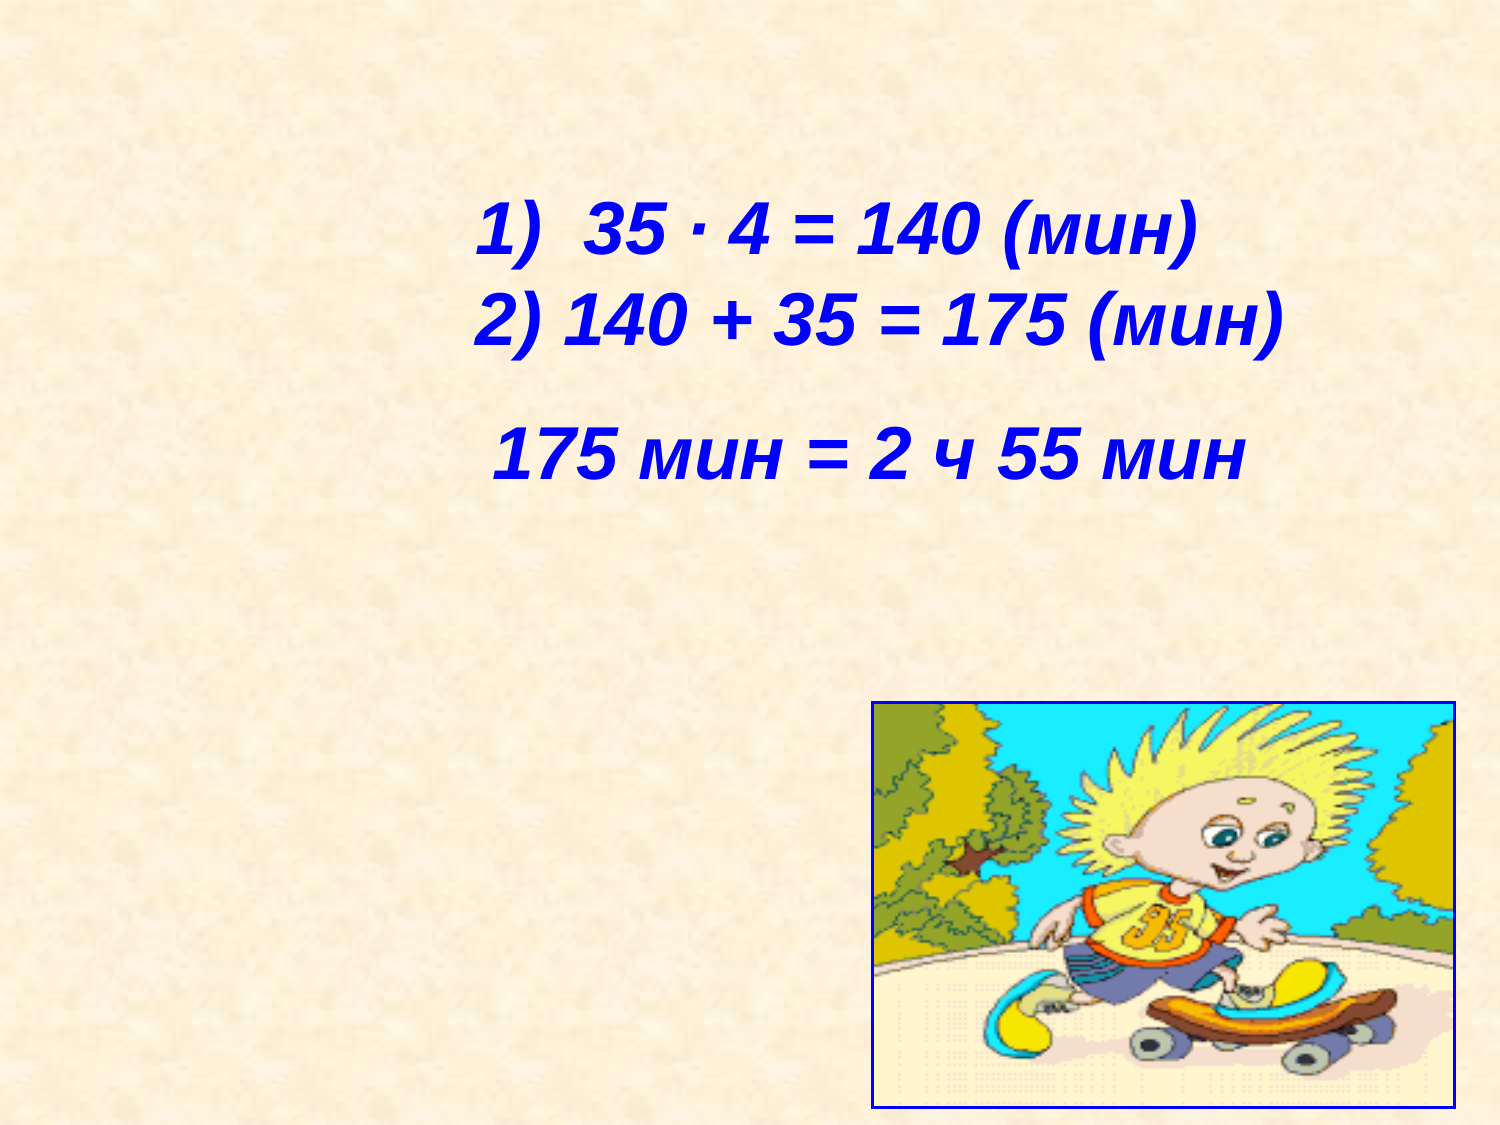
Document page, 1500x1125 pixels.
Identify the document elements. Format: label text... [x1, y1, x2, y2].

text_box 1) 35 ∙ 4 = 140 (мин) 2) 140 + 35 = 175 (мин) [419, 172, 1329, 458]
picture [0, 0, 1500, 1125]
text_box 175 мин = 2 ч 55 мин [478, 397, 1376, 502]
